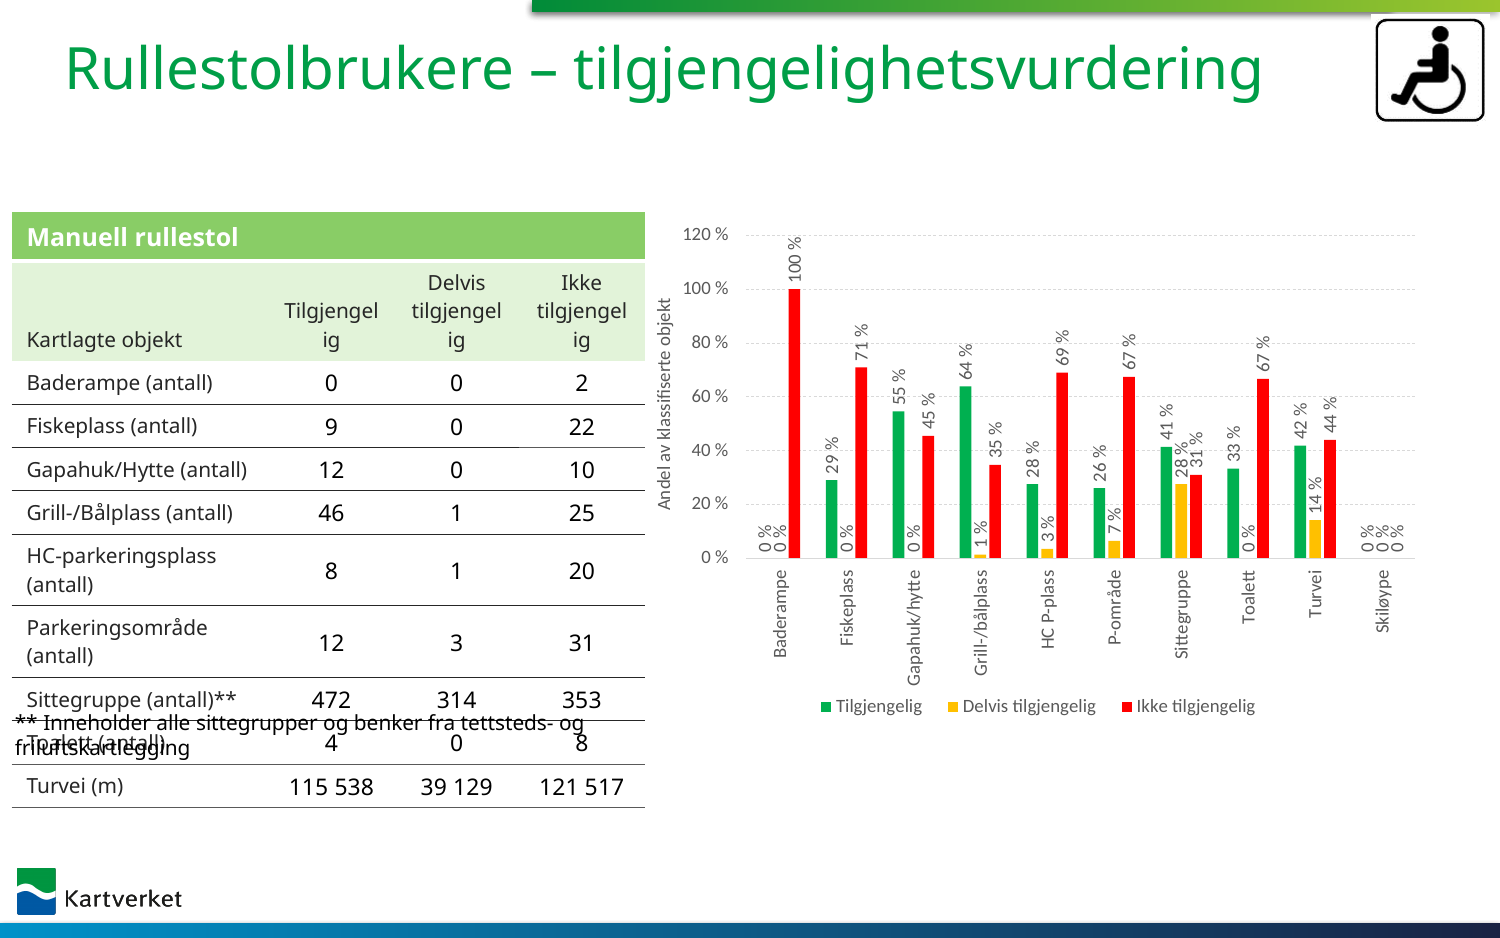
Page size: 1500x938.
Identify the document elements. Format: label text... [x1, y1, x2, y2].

table_cell 22 [519, 405, 638, 447]
table_cell Ikke tilgjengelig [519, 263, 638, 361]
table_cell Gapahuk/Hytte (antall) [12, 448, 269, 490]
table_cell 25 [519, 491, 638, 534]
picture [1371, 13, 1491, 127]
table_cell 472 [269, 678, 394, 702]
table_cell HC-parkeringsplass (antall) [12, 535, 269, 605]
table_cell 3 [394, 606, 519, 677]
table_cell 12 [269, 606, 394, 677]
table_cell Sittegruppe (antall)** [12, 678, 269, 702]
table_cell 8 [269, 535, 394, 605]
table_cell 12 [269, 448, 394, 490]
table_cell 115 538 [269, 768, 394, 807]
table_cell Grill-/Bålplass (antall) [12, 491, 269, 534]
table_cell 9 [269, 405, 394, 447]
table_cell Tilgjengelig [269, 263, 394, 361]
table_cell Kartlagte objekt [12, 263, 269, 361]
table_cell 31 [519, 606, 638, 677]
table_cell Baderampe (antall) [12, 361, 269, 404]
table_cell 314 [394, 678, 519, 702]
table_cell 0 [394, 361, 519, 404]
table_cell 39 129 [394, 768, 519, 807]
table_cell Fiskeplass (antall) [12, 405, 269, 447]
table_cell 1 [394, 535, 519, 605]
table_cell 2 [519, 361, 638, 404]
table_cell 46 [269, 491, 394, 534]
text_box Rullestolbrukere – tilgjengelighetsvurdering [49, 12, 1372, 109]
text_box ** Inneholder alle sittegrupper og benker fra tettsteds- og friluftskartlegging [0, 702, 745, 768]
table_cell 0 [269, 361, 394, 404]
table_cell 10 [519, 448, 638, 490]
table_cell 353 [519, 678, 638, 702]
picture [643, 218, 1427, 728]
table_cell Turvei (m) [12, 768, 269, 807]
table_cell Parkeringsområde (antall) [12, 606, 269, 677]
table_cell Delvis tilgjengelig [394, 263, 519, 361]
table_cell 1 [394, 491, 519, 534]
table_cell 121 517 [519, 768, 645, 807]
table_header Manuell rullestol [12, 212, 645, 259]
table_cell 20 [519, 535, 638, 605]
table_cell 0 [394, 448, 519, 490]
table_cell 0 [394, 405, 519, 447]
